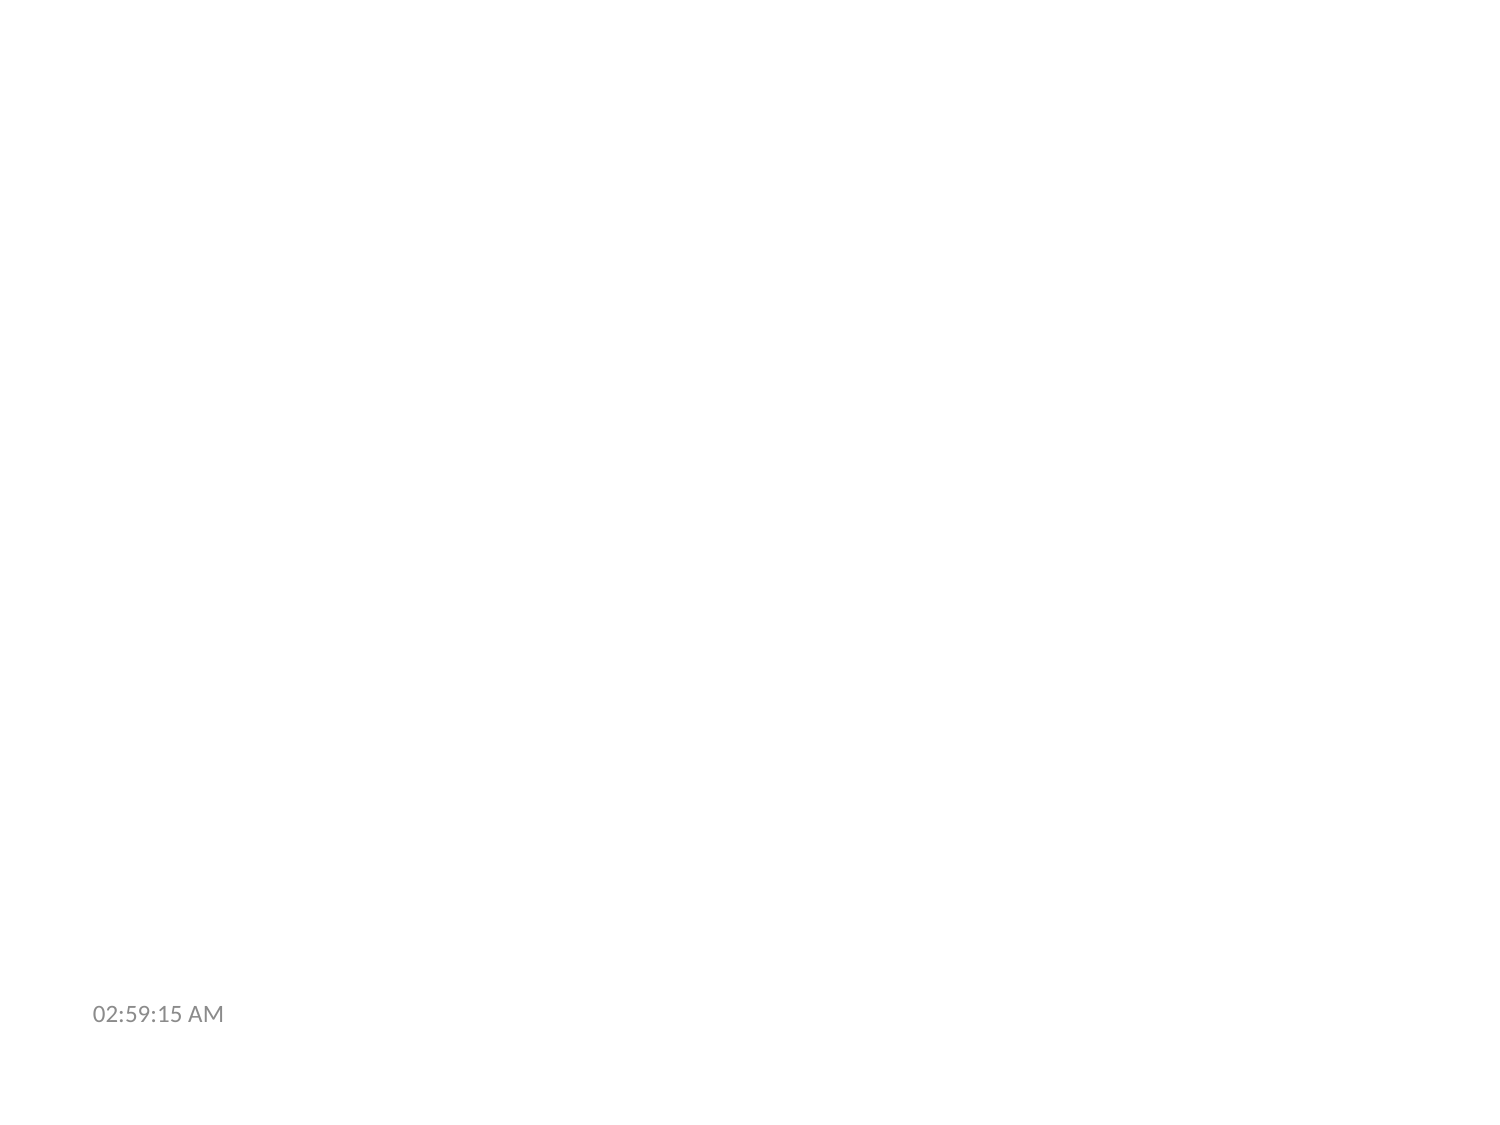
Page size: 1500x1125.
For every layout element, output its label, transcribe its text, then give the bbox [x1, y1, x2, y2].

text_box 3:35:09 PM [77, 982, 428, 1043]
